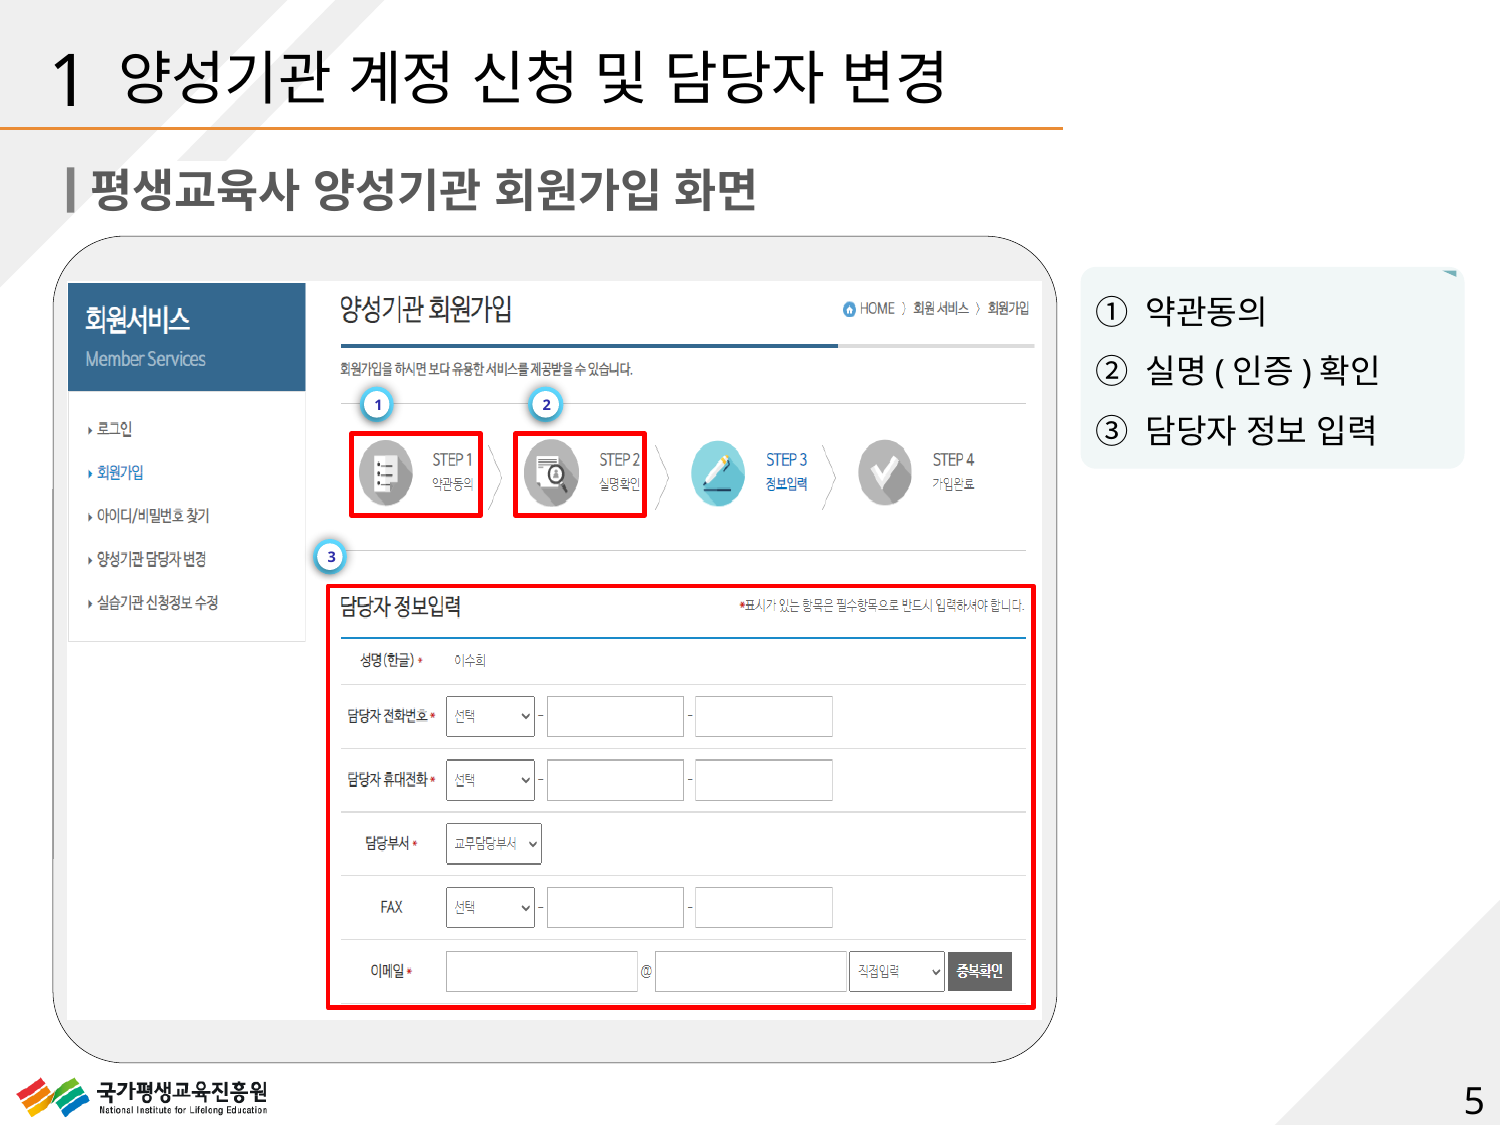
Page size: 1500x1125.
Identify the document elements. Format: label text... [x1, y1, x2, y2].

text_box 평생교육사 양성기관 회원가입 화면 [76, 153, 1435, 228]
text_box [312, 538, 352, 575]
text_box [358, 386, 399, 423]
picture [0, 1067, 286, 1125]
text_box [527, 386, 567, 423]
text_box 5 [1149, 1069, 1500, 1125]
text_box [1080, 263, 1465, 469]
picture [67, 280, 1042, 1020]
